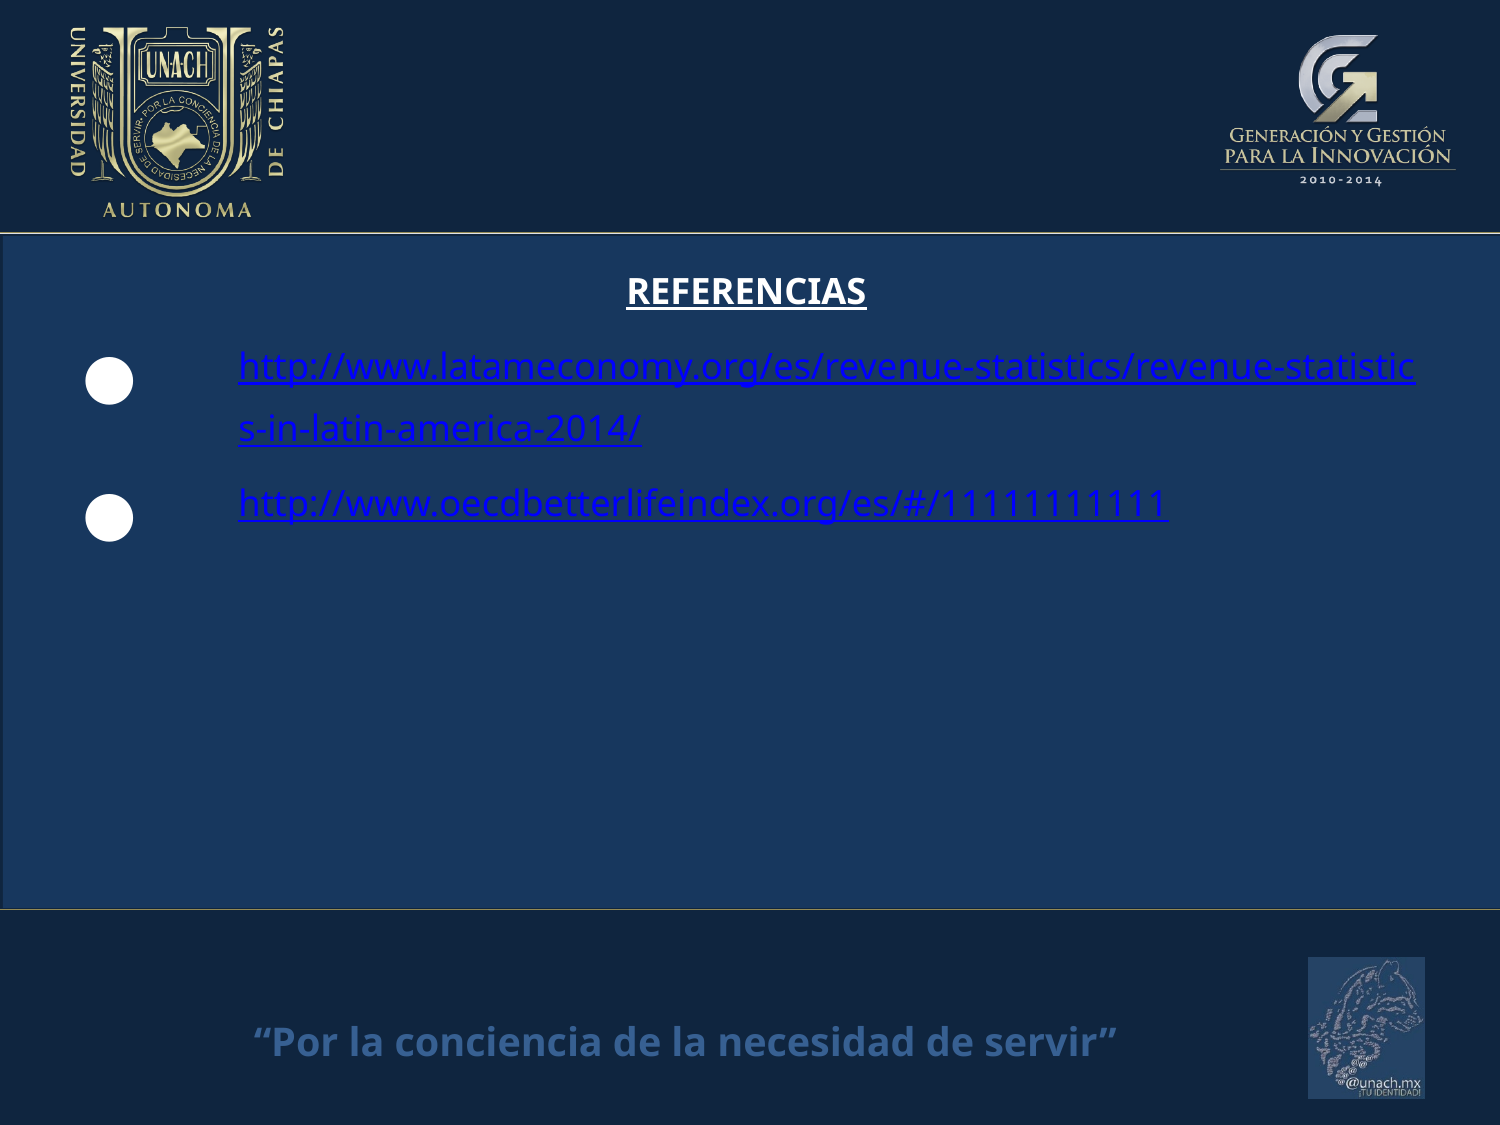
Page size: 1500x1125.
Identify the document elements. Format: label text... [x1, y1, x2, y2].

picture [1308, 957, 1425, 1099]
picture [1184, 11, 1483, 212]
text_box REFERENCIAS http://www.latameconomy.org/es/revenue-statistics/revenue-statistics-in-latin-america-2014/ http://www.oecdbetterlifeindex.org/es/#/11111111111 [64, 251, 1428, 495]
picture [12, 10, 344, 232]
